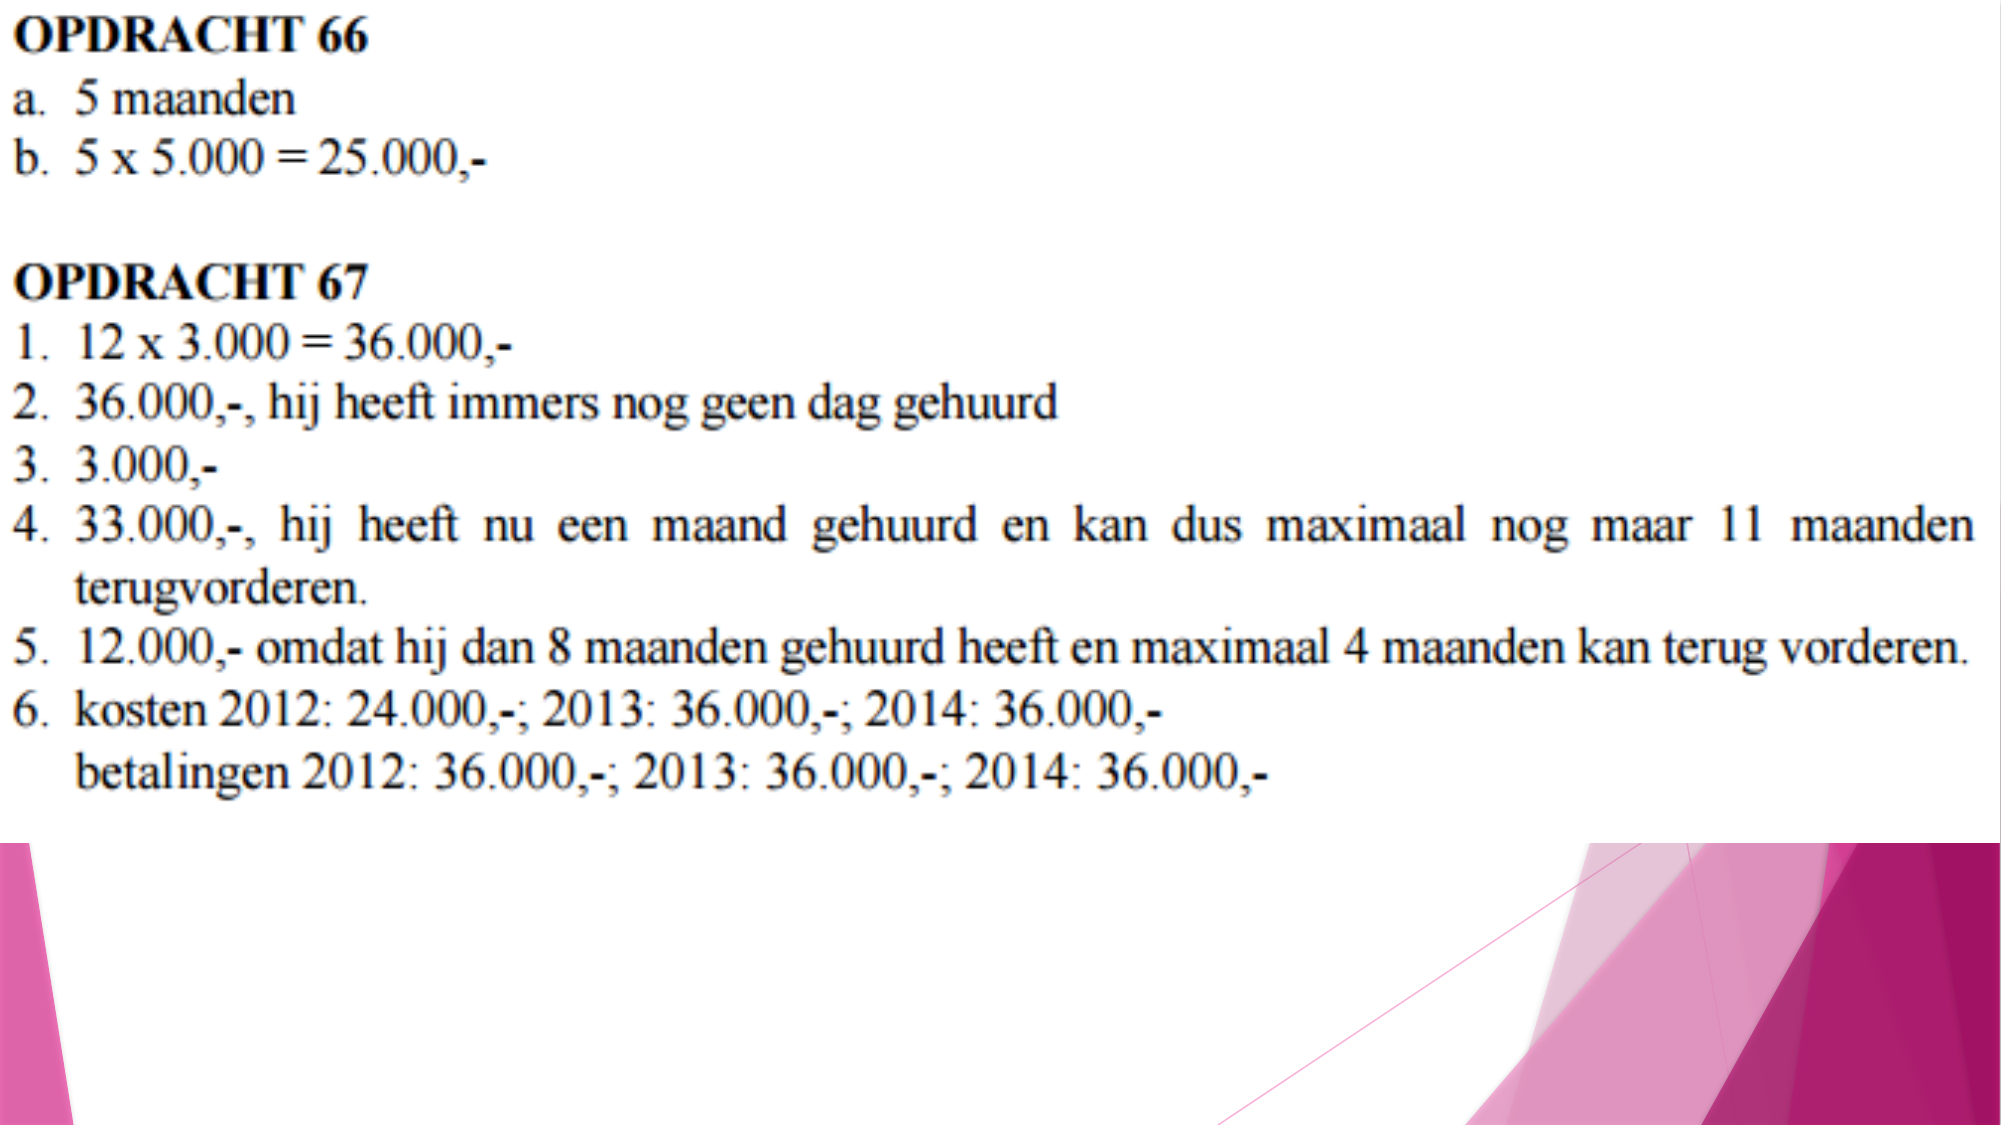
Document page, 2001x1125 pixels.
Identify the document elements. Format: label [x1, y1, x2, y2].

picture [0, 0, 2000, 843]
